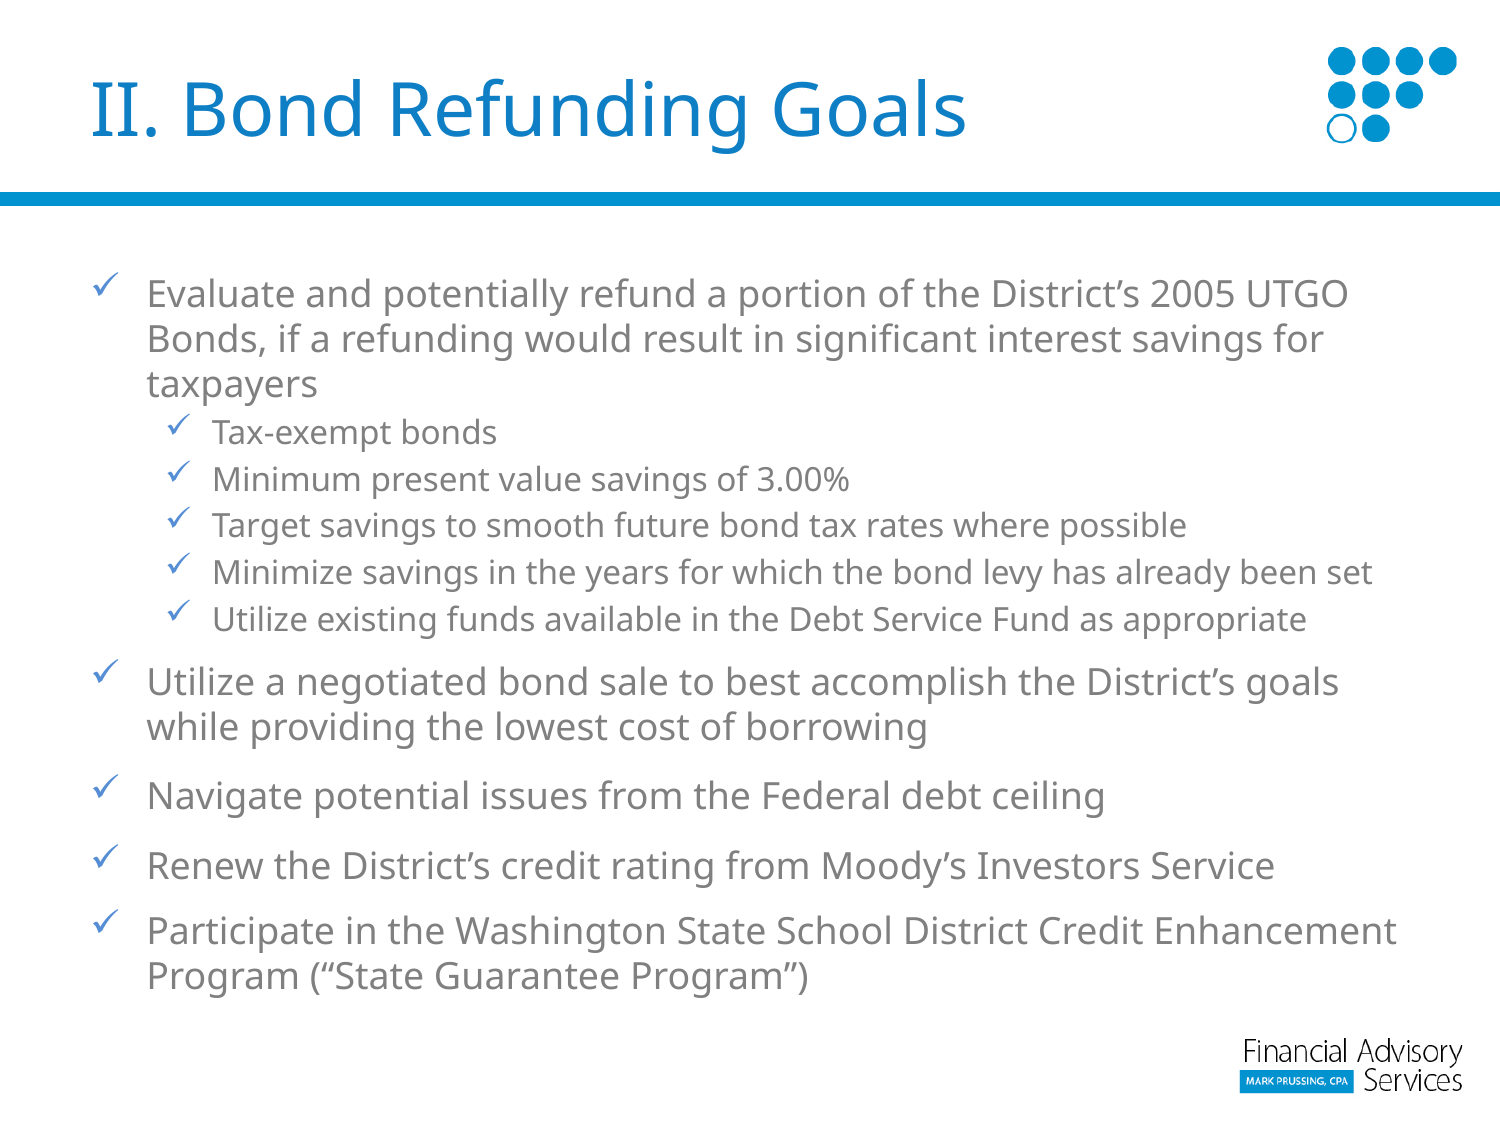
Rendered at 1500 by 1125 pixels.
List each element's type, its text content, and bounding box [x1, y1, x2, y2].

picture [0, 207, 1500, 1125]
title II. Bond Refunding Goals [75, 12, 1319, 200]
picture [0, 0, 1500, 191]
list Evaluate and potentially refund a portion of the District’s 2005 UTGO Bonds, if a refunding would result in significant interest savings for taxpayers Tax-exempt bonds Minimum present value savings of 3.00% Target savings to smooth future bond tax rates where possible Minimize savings in the years for which the bond levy has already been set Utilize existing funds available in the Debt Service Fund as appropriate Utilize a negotiated bond sale to best accomplish the District’s goals while providing the lowest cost of borrowing Navigate potential issues from the Federal debt ceiling Renew the District’s credit rating from Moody’s Investors Service Participate in the Washington State School District Credit Enhancement Program (“State Guarantee Program”) [75, 262, 1425, 1005]
